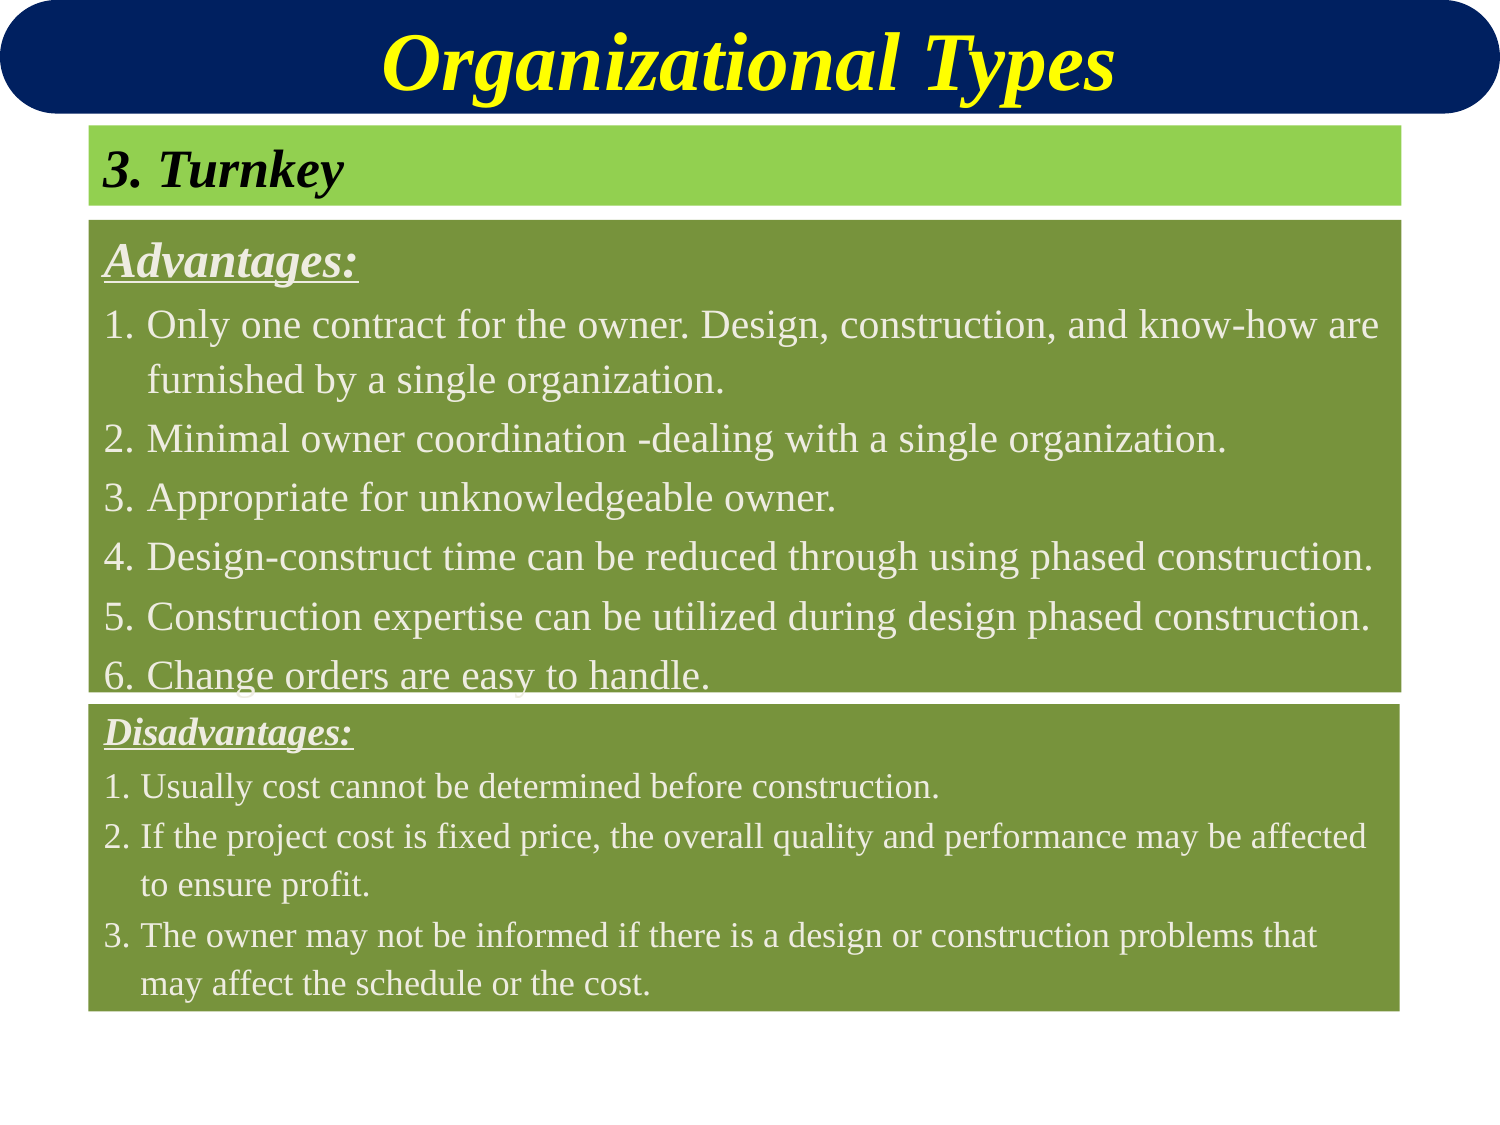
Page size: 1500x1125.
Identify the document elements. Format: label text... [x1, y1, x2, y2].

text_box Organizational Types [0, 0, 1500, 114]
text_box 3. Turnkey [88, 125, 1402, 206]
text_box Advantages: Only one contract for the owner. Design, construction, and know-how are furnished by a single organization. Minimal owner coordination -dealing with a single organization. Appropriate for unknowledgeable owner. Design-construct time can be reduced through using phased construction. Construction expertise can be utilized during design phased construction. Change orders are easy to handle. [88, 219, 1402, 693]
text_box Disadvantages: Usually cost cannot be determined before construction. If the project cost is fixed price, the overall quality and performance may be affected to ensure profit. The owner may not be informed if there is a design or construction problems that may affect the schedule or the cost. [88, 704, 1400, 1012]
